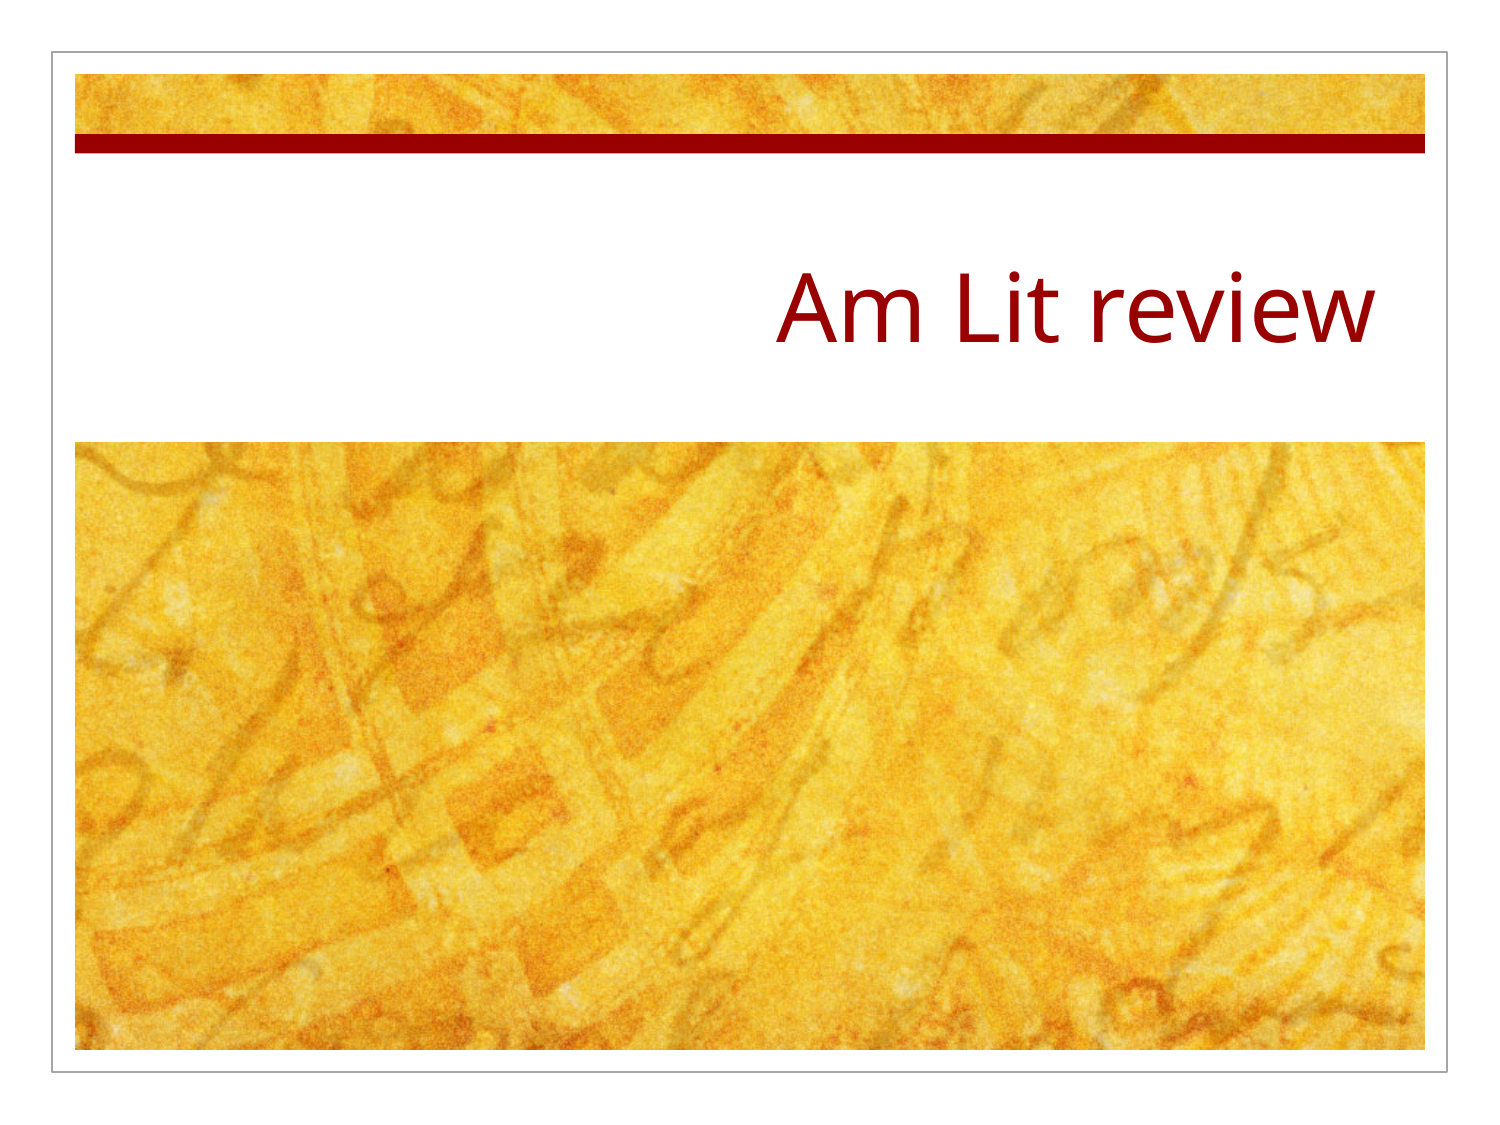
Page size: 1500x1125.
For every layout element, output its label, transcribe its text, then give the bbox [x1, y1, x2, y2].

title Am Lit review [112, 158, 1392, 362]
picture [75, 442, 1425, 1050]
picture [75, 74, 1425, 134]
